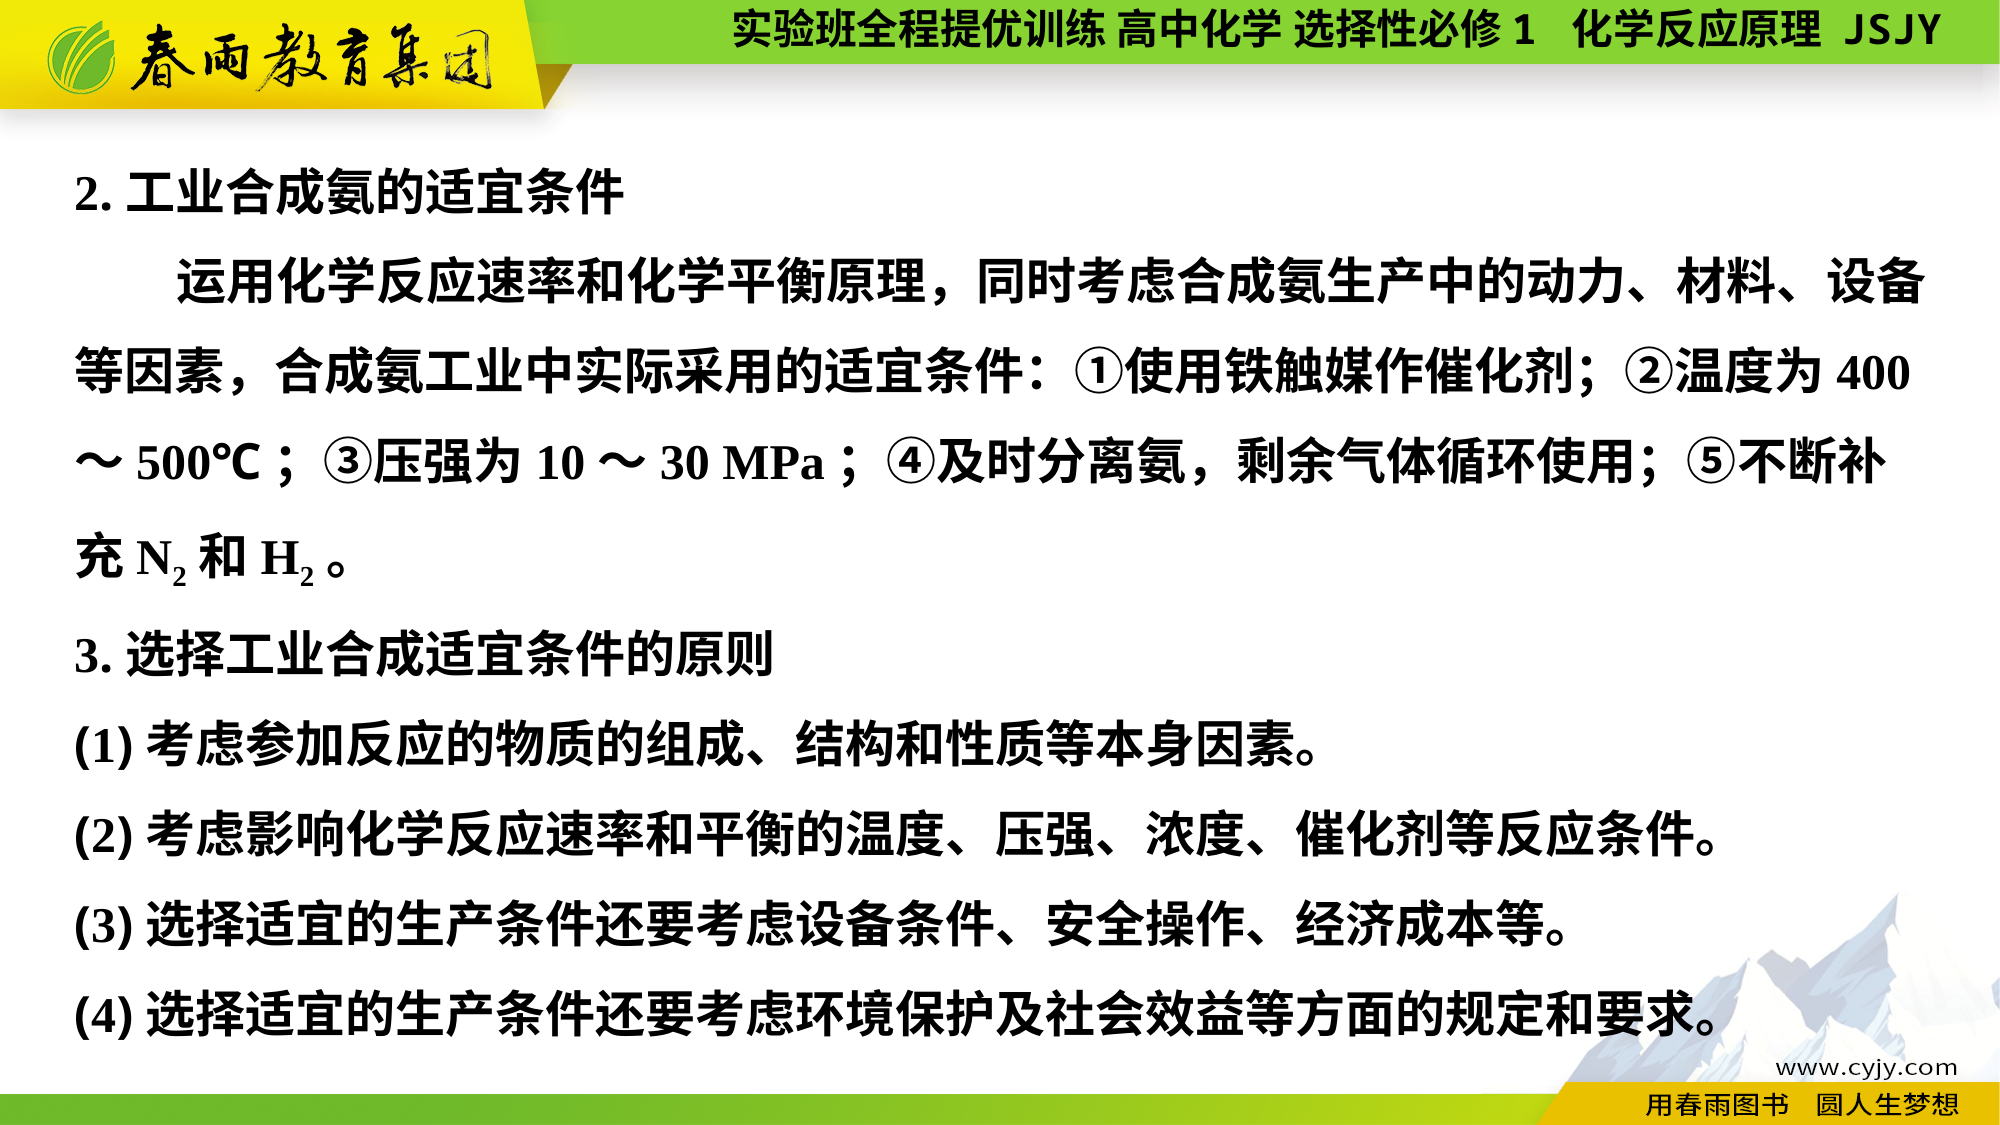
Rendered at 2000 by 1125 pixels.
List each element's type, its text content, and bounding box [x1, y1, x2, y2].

list 2.工业合成氨的适宜条件 运用化学反应速率和化学平衡原理，同时考虑合成氨生产中的动力、材料、设备等因素，合成氨工业中实际采用的适宜条件：①使用铁触媒作催化剂；②温度为400～500℃；③压强为10～30 MPa；④及时分离氨，剩余气体循环使用；⑤不断补充N2和H2。 3.选择工业合成适宜条件的原则 (1)考虑参加反应的物质的组成、结构和性质等本身因素。 (2)考虑影响化学反应速率和平衡的温度、压强、浓度、催化剂等反应条件。 (3)选择适宜的生产条件还要考虑设备条件、安全操作、经济成本等。 (4)选择适宜的生产条件还要考虑环境保护及社会效益等方面的规定和要求。 [59, 122, 1944, 1047]
picture [0, 0, 2000, 1125]
